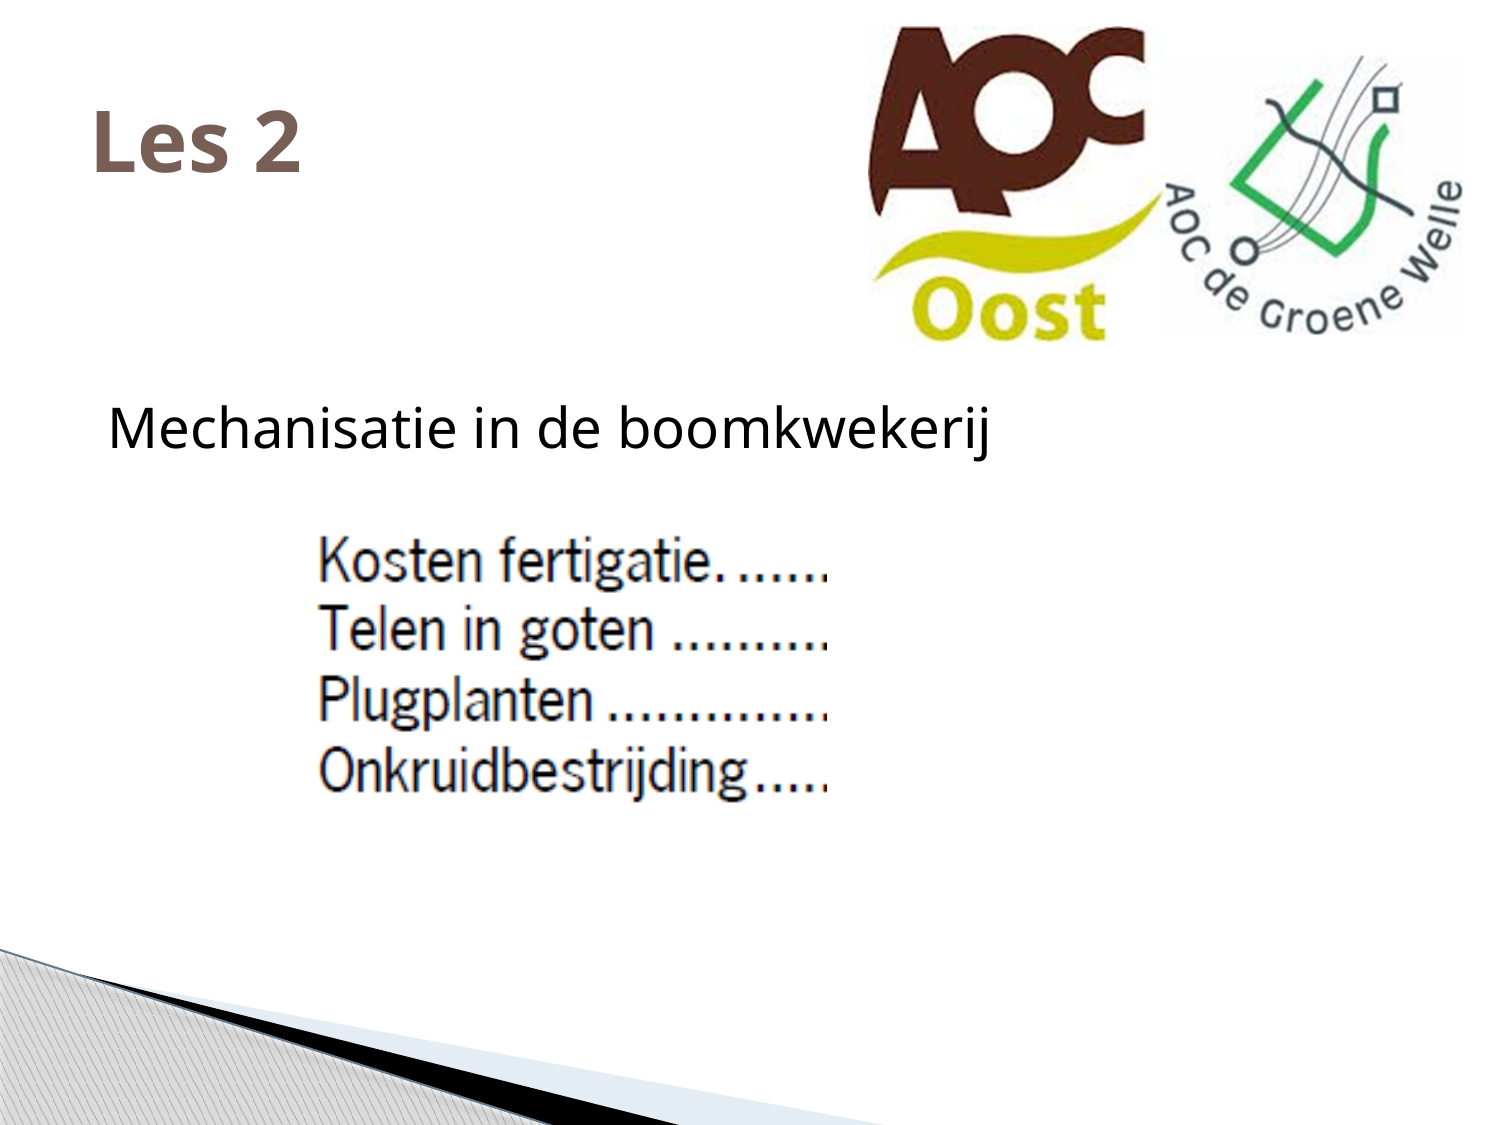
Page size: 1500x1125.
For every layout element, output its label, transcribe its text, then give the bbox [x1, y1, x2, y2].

title Les 2 [75, 45, 862, 233]
list Mechanisatie in de boomkwekerij [75, 385, 1425, 986]
picture [867, 26, 1473, 365]
picture [300, 526, 827, 818]
